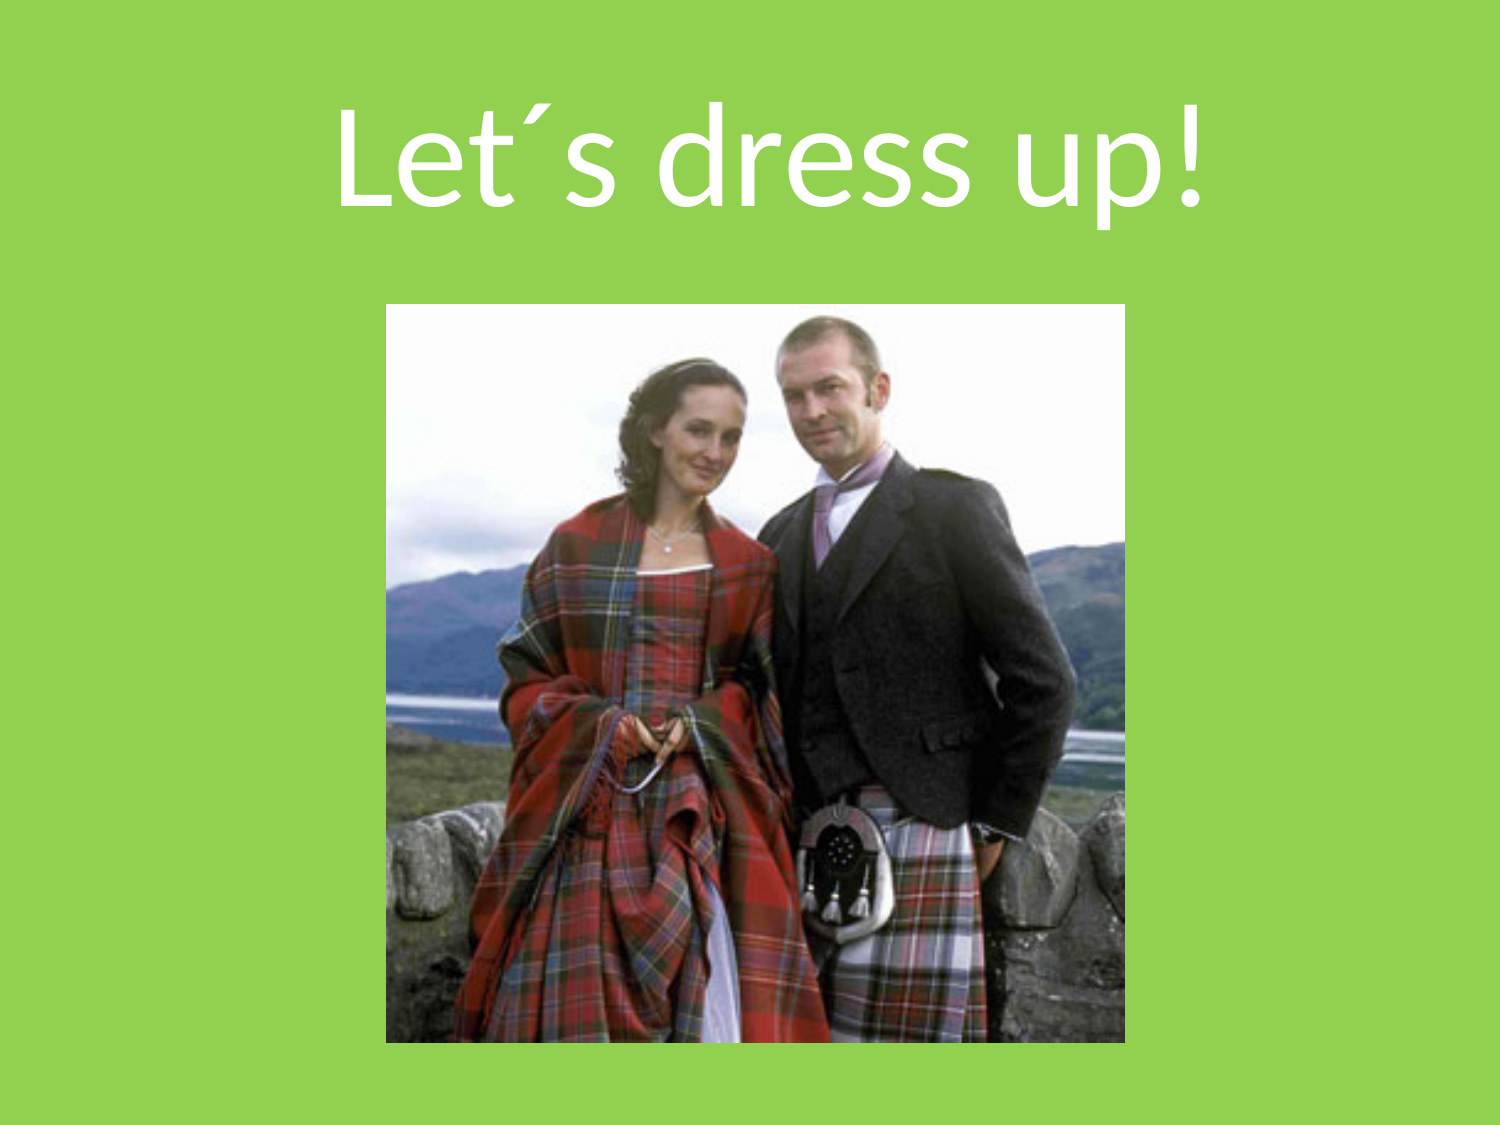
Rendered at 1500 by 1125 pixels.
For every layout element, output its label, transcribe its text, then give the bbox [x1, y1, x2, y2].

title Let´s dress up! [105, 0, 1442, 293]
picture [386, 304, 1126, 1044]
